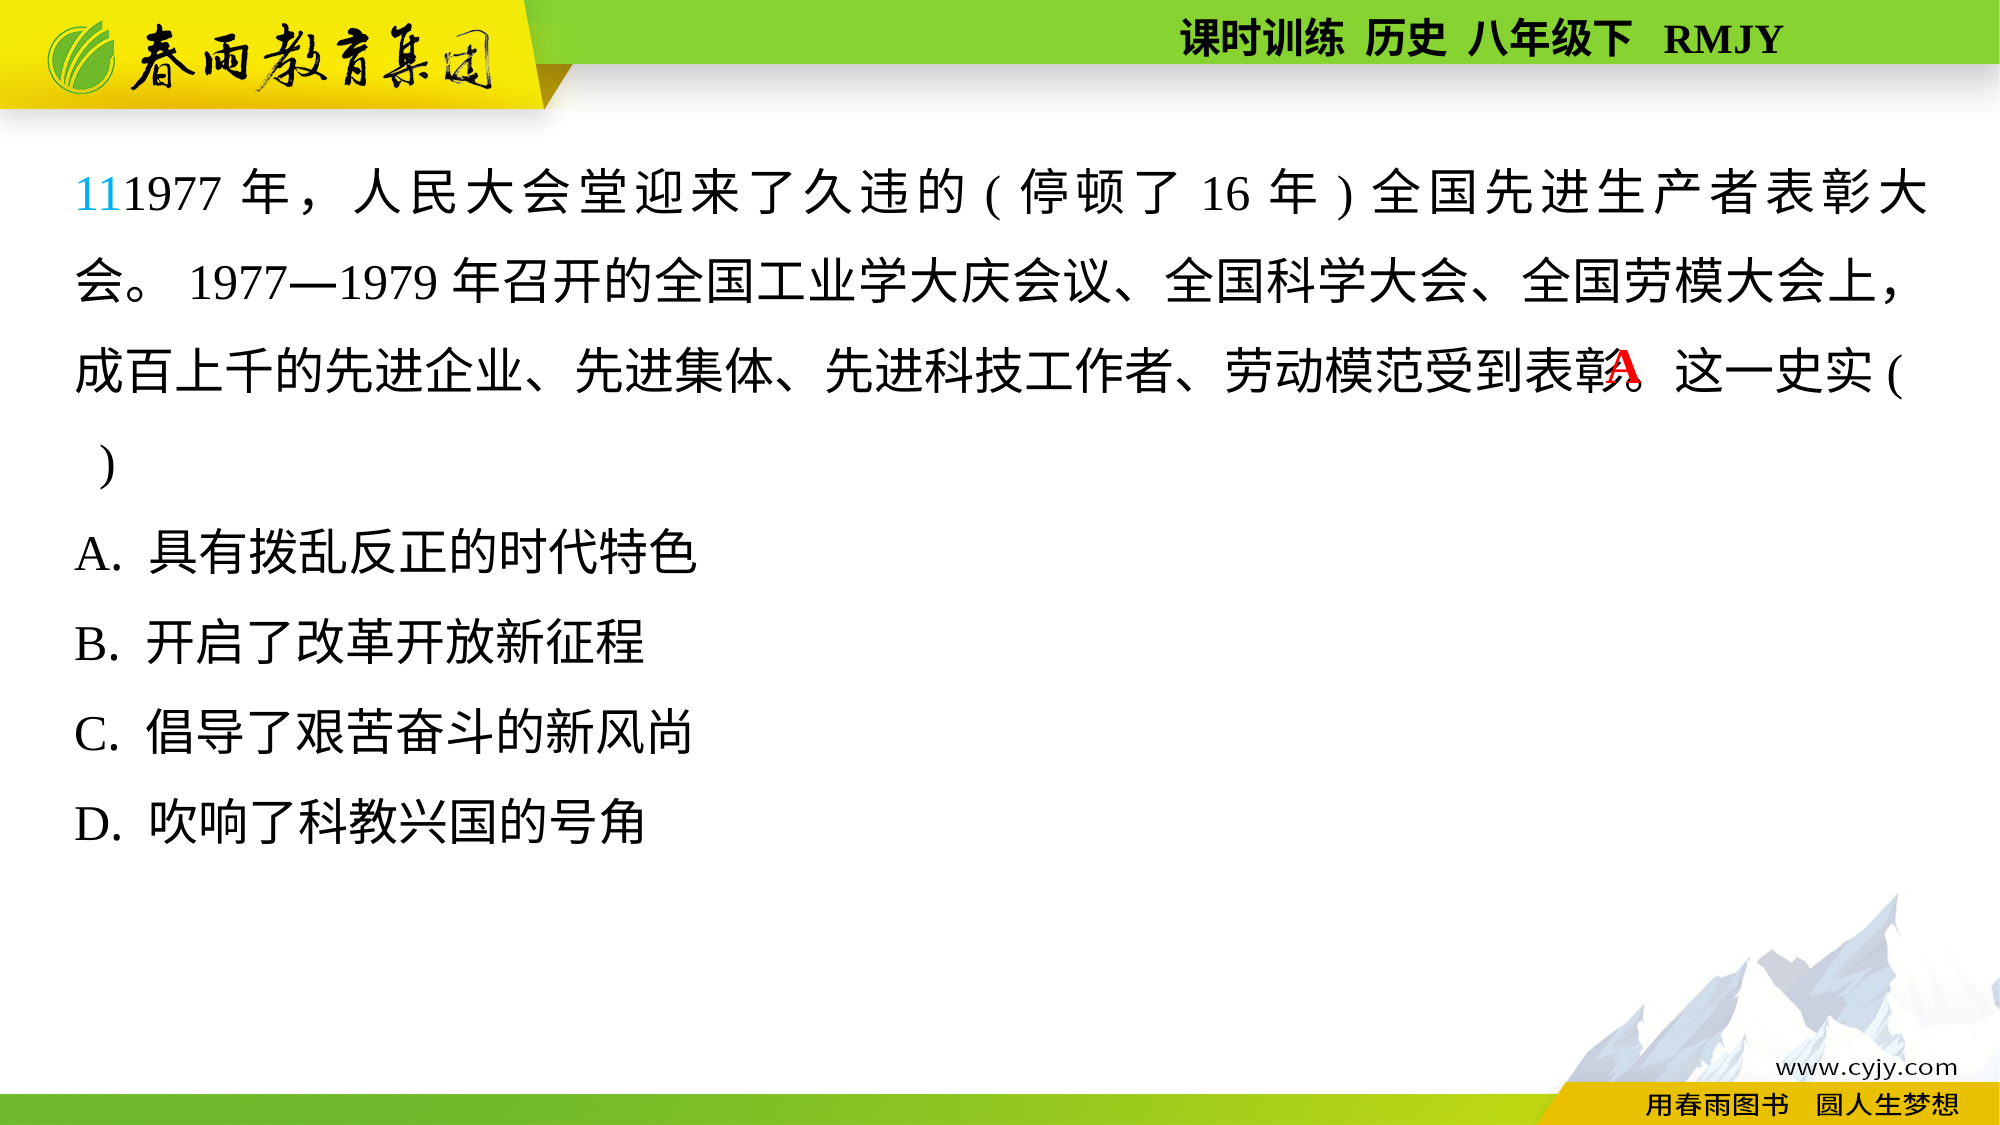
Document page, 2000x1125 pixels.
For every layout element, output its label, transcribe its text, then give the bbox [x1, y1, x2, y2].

picture [0, 0, 2000, 1125]
text_box A [1590, 326, 1657, 401]
list 111977年，人民大会堂迎来了久违的(停顿了16年)全国先进生产者表彰大会。1977—1979年召开的全国工业学大庆会议、全国科学大会、全国劳模大会上，成百上千的先进企业、先进集体、先进科技工作者、劳动模范受到表彰。这一史实( ) A. 具有拨乱反正的时代特色 B. 开启了改革开放新征程 C. 倡导了艰苦奋斗的新风尚 D. 吹响了科教兴国的号角 [59, 122, 1944, 774]
